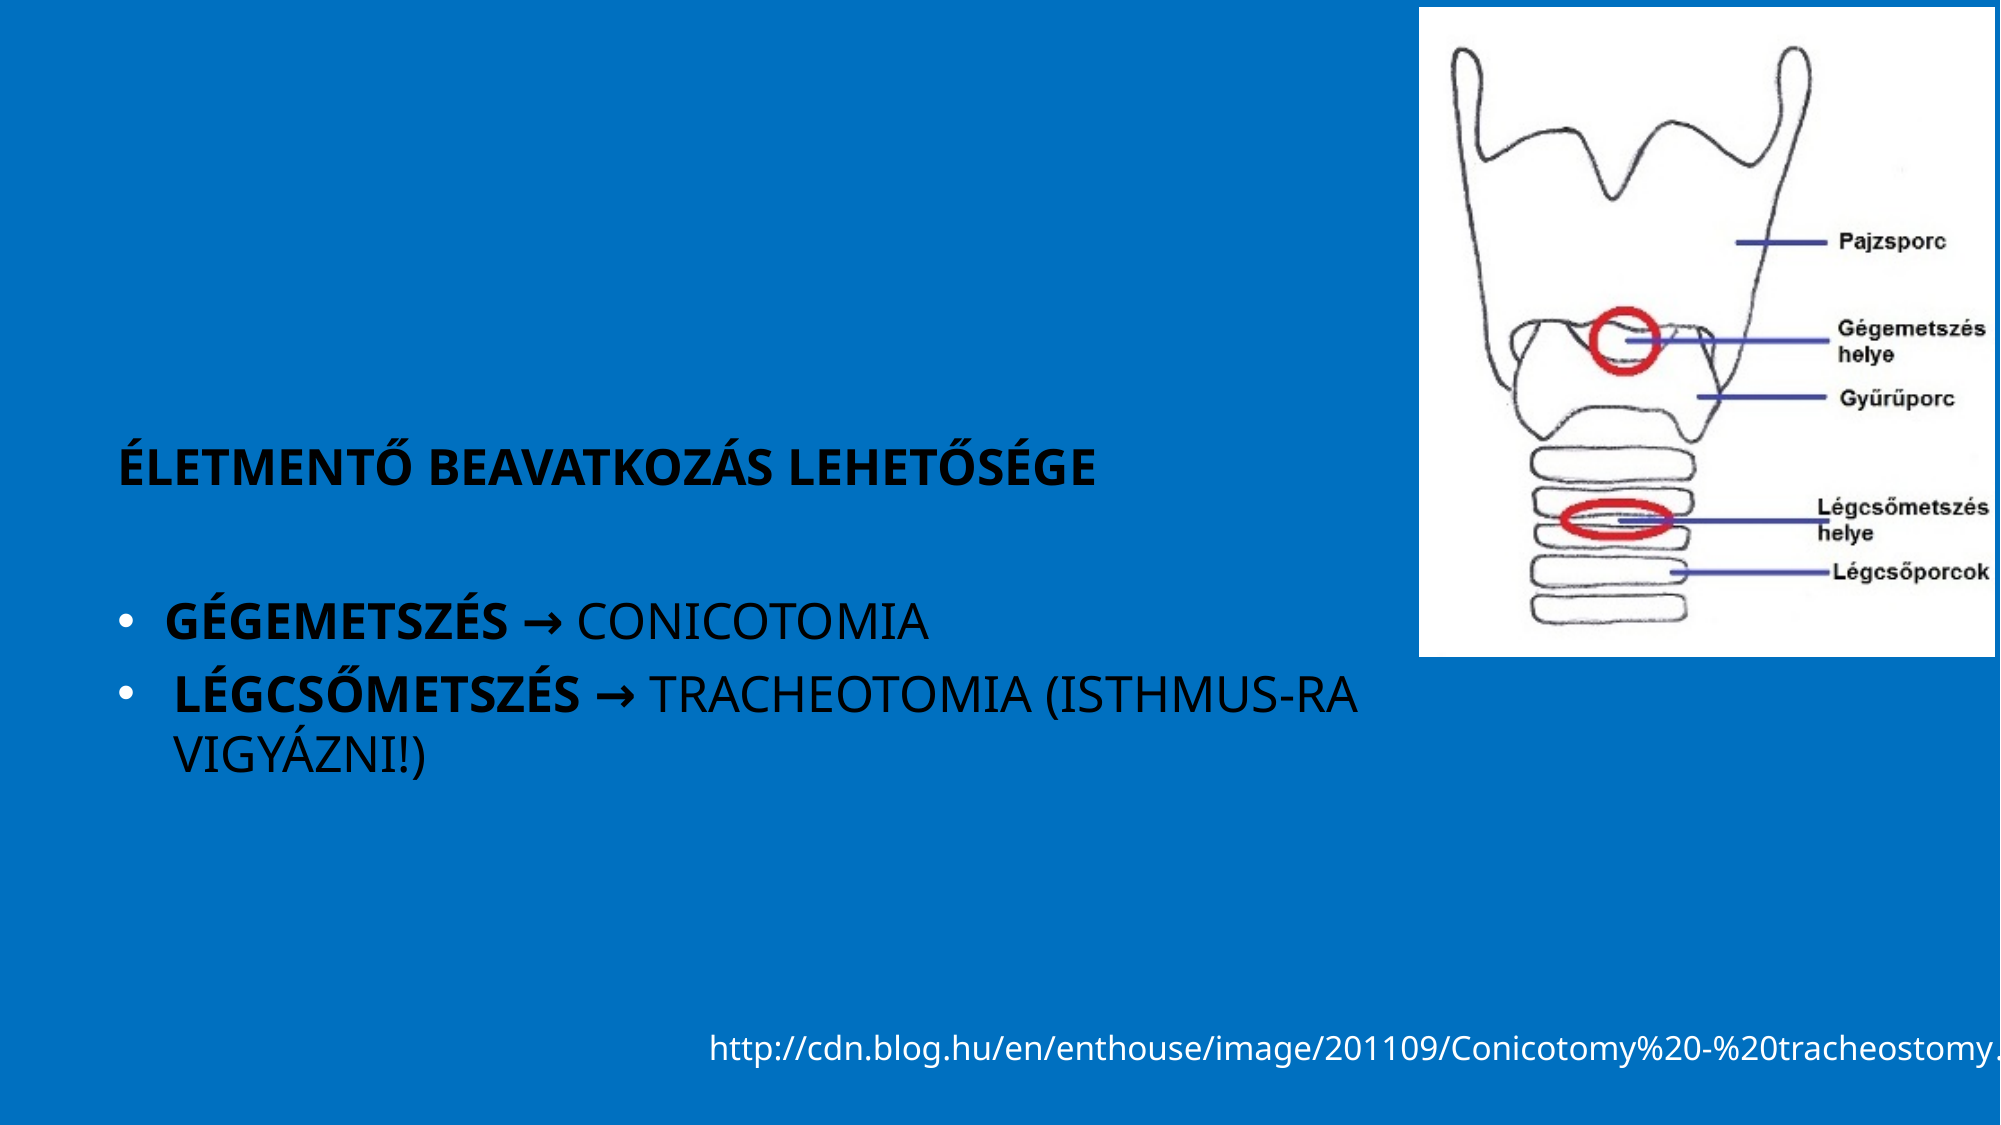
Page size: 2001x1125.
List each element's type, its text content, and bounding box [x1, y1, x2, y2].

list Életmentő beavatkozás lehetősége gégemetszés → conicotomia légcsőmetszés → tracheotomia (isthmus-ra vigyázni!) [102, 160, 1553, 1057]
text_box http://cdn.blog.hu/en/enthouse/image/201109/Conicotomy%20-%20tracheostomy.jpg [694, 1019, 2000, 1075]
picture [1418, 7, 1996, 658]
